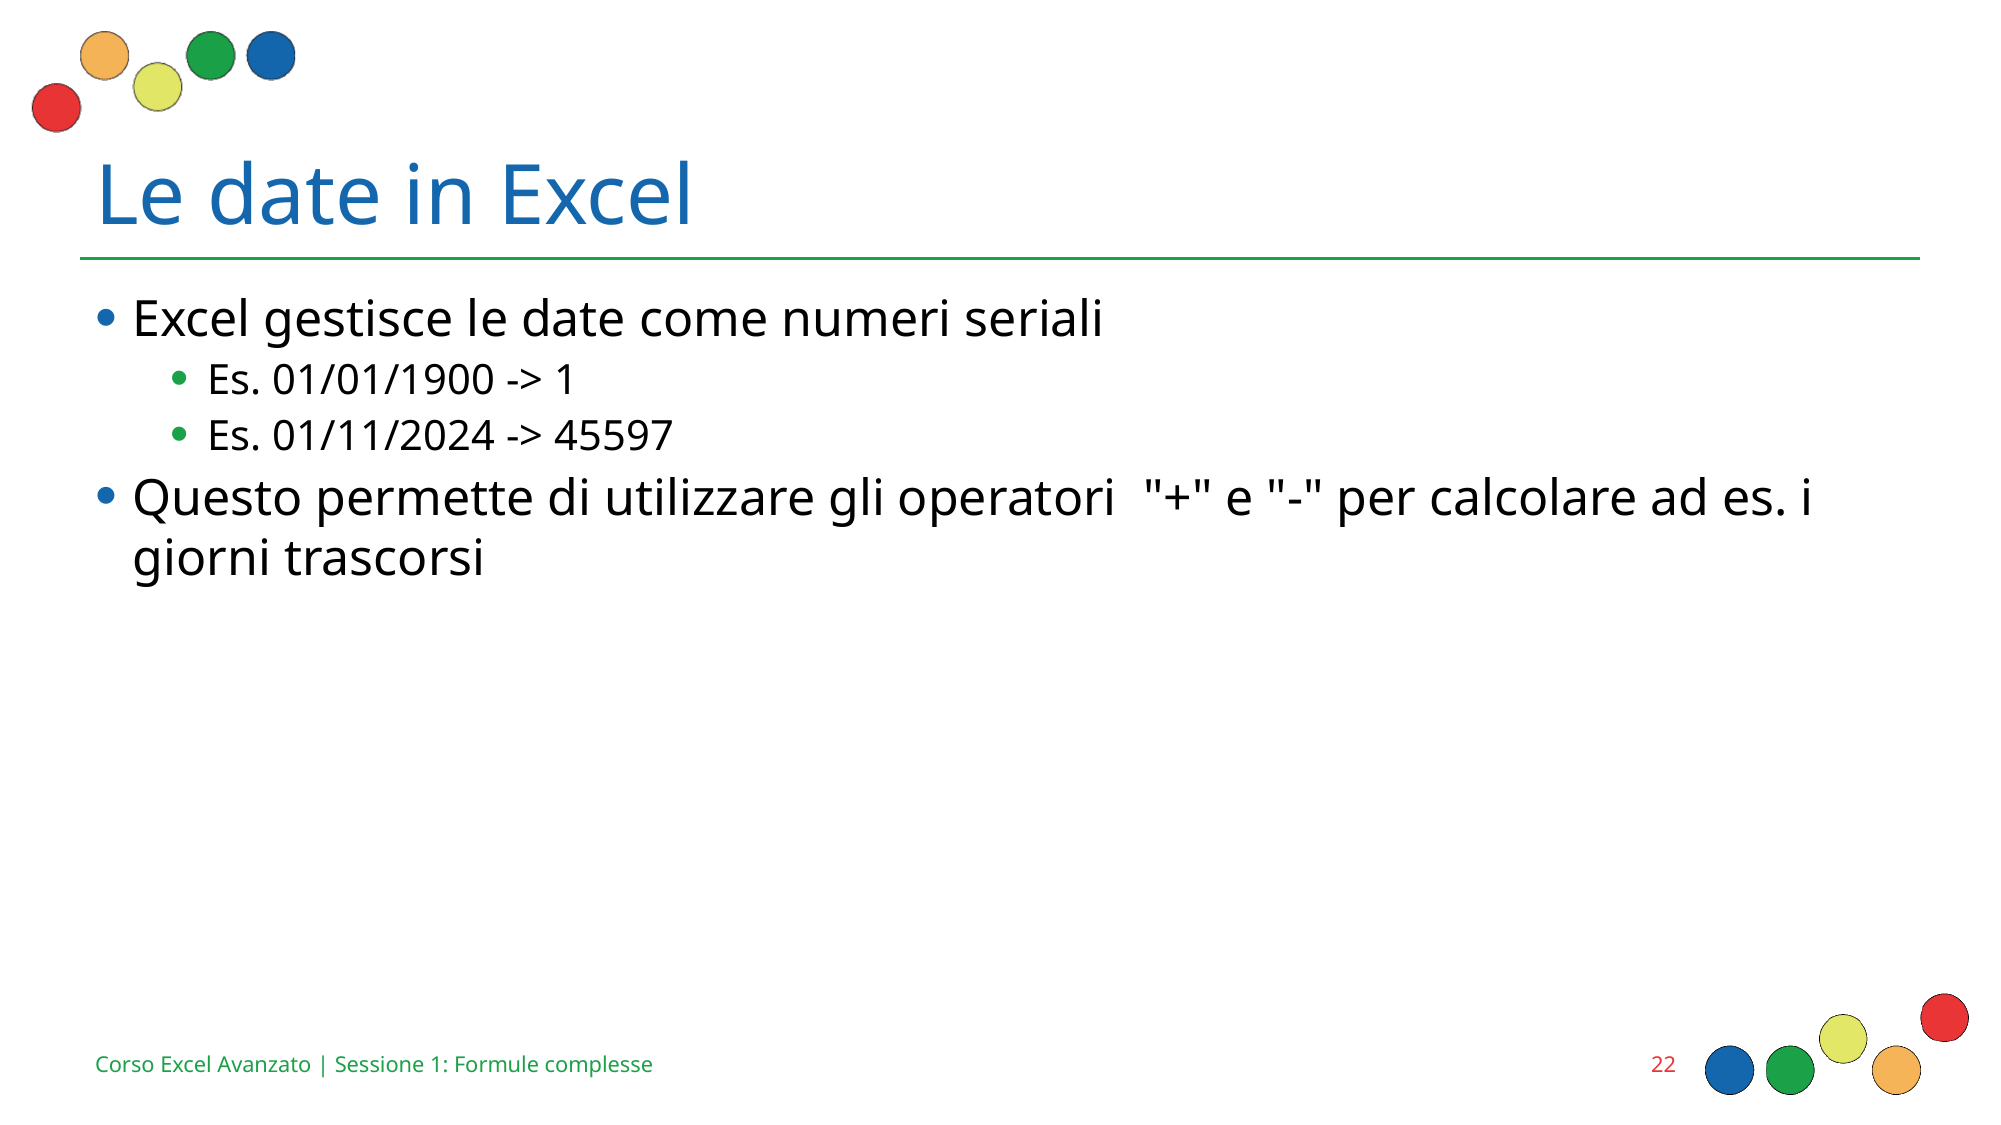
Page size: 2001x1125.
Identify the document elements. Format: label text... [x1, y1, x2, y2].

picture [29, 30, 295, 135]
slide_number 22 [1583, 1035, 1692, 1096]
title Le date in Excel [80, 123, 1920, 259]
list Excel gestisce le date come numeri seriali Es. 01/01/1900 -> 1 Es. 01/11/2024 -> 45597 Questo permette di utilizzare gli operatori "+" e "-" per calcolare ad es. i giorni trascorsi [80, 278, 1920, 1011]
footer Corso Excel Avanzato | Sessione 1: Formule complesse [80, 1035, 1571, 1096]
picture [1704, 990, 1971, 1096]
